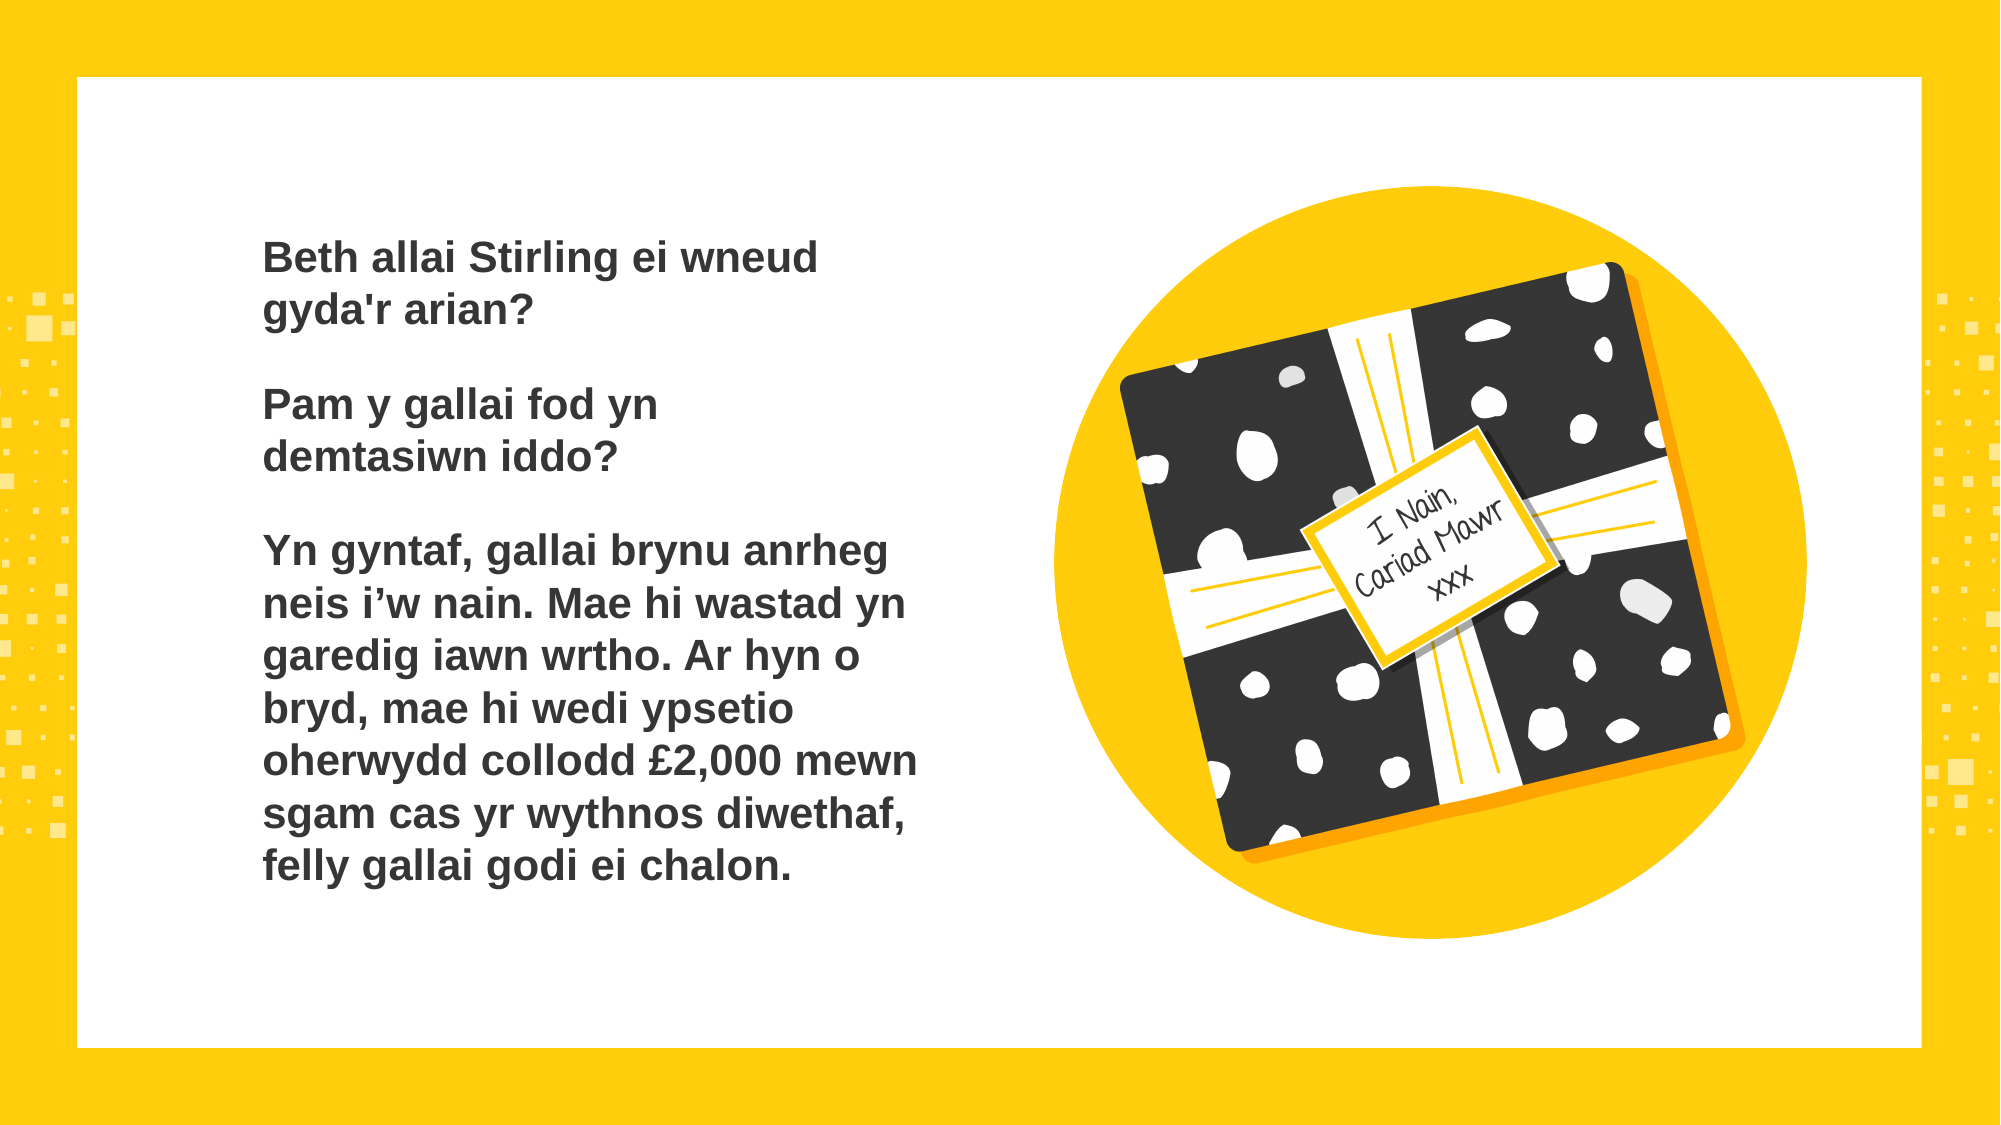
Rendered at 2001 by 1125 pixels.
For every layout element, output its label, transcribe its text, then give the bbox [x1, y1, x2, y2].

picture [1054, 186, 1807, 939]
text_box Beth allai Stirling ei wneud gyda'r arian? Pam y gallai fod yn demtasiwn iddo? Yn gyntaf, gallai brynu anrheg neis i’w nain. Mae hi wastad yn garedig iawn wrtho. Ar hyn o bryd, mae hi wedi ypsetio oherwydd collodd £2,000 mewn sgam cas yr wythnos diwethaf, felly gallai godi ei chalon. [247, 221, 996, 897]
